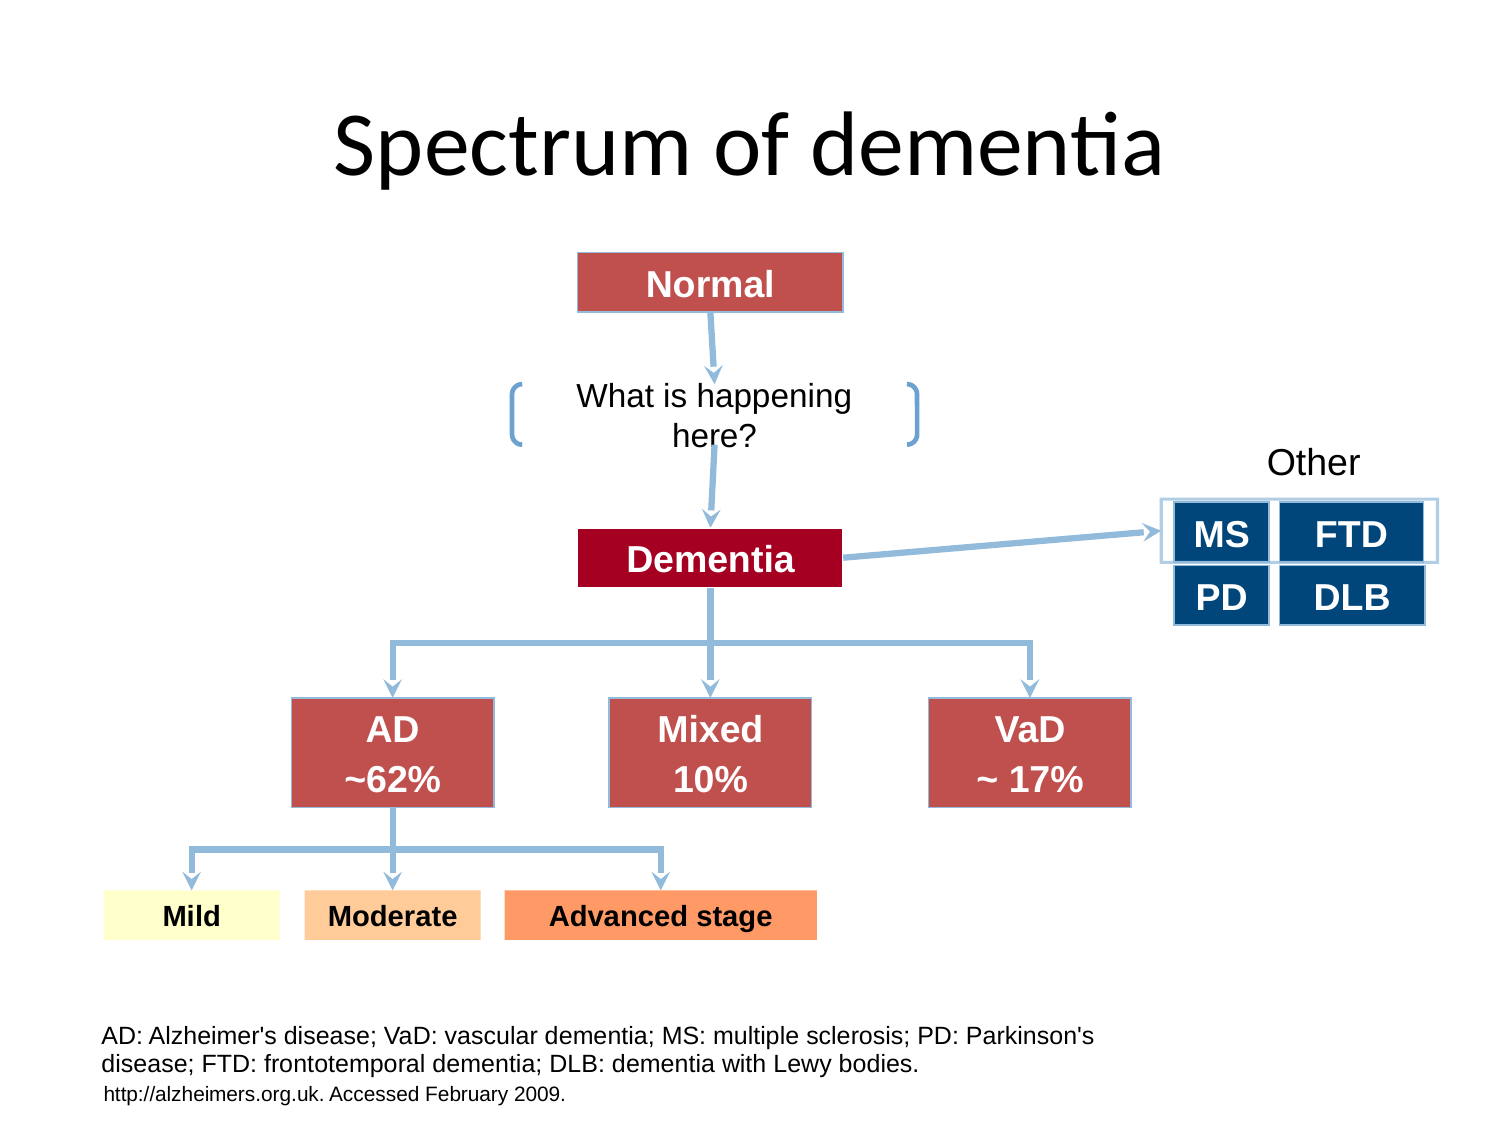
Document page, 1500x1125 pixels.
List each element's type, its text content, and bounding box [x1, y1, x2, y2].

text_box Mild [103, 890, 248, 940]
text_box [842, 530, 1162, 559]
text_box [815, 483, 925, 804]
text_box Dementia [611, 527, 810, 588]
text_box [487, 717, 566, 986]
text_box VaD ~ 17% [929, 697, 1132, 808]
text_box AD ~62% [291, 697, 492, 808]
text_box What is happening here? [512, 384, 918, 445]
text_box http://alzheimers.org.uk. Accessed February 2009. [103, 1085, 733, 1106]
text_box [710, 312, 715, 384]
text_box Moderate [337, 890, 481, 940]
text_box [253, 750, 332, 953]
text_box Normal [577, 252, 844, 312]
text_box PD [1173, 565, 1270, 626]
text_box Other [1252, 430, 1376, 491]
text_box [710, 444, 715, 528]
text_box Advanced stage [570, 890, 817, 940]
text_box DLB [1279, 565, 1425, 626]
text_box Mixed 10% [609, 697, 812, 808]
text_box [497, 484, 606, 803]
text_box AD: Alzheimer's disease; VaD: vascular dementia; MS: multiple sclerosis; PD: Parkinson's disease; FTD: frontotemporal dementia; DLB: dementia with Lewy bodies. [86, 1016, 1211, 1085]
text_box [1161, 499, 1438, 563]
title Spectrum of dementia [75, 45, 1425, 233]
